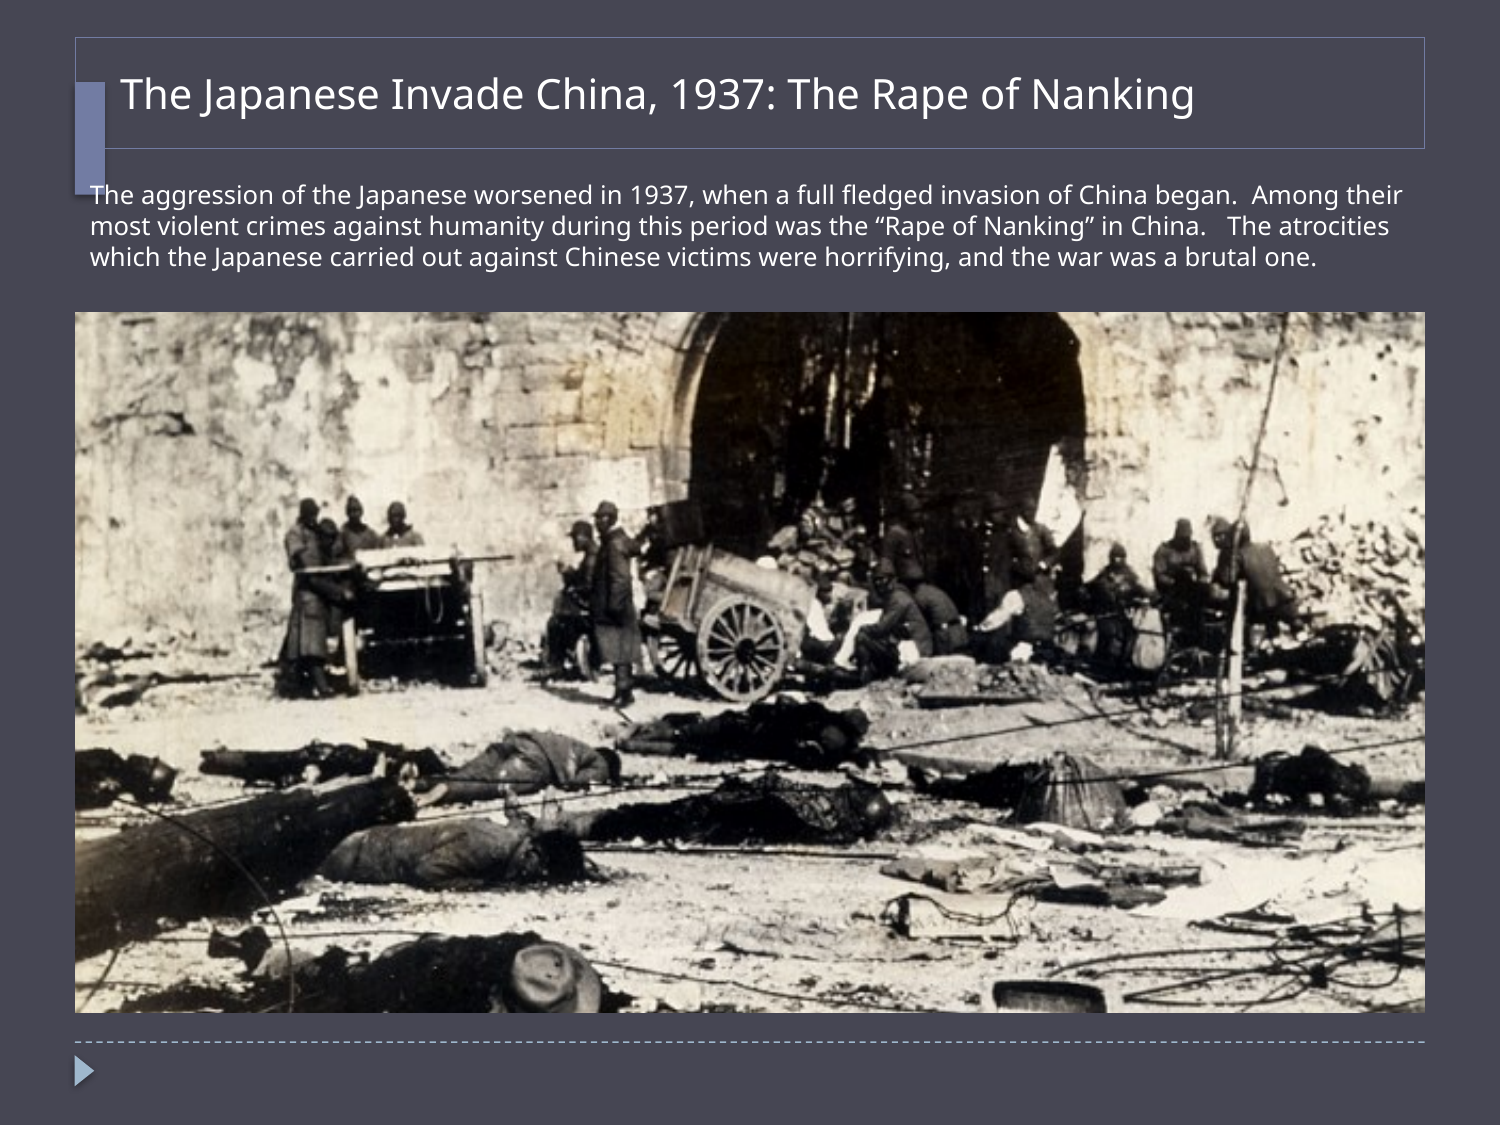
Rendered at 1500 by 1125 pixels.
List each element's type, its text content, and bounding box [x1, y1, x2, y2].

title The Japanese Invade China, 1937: The Rape of Nanking [75, 37, 1425, 149]
list The aggression of the Japanese worsened in 1937, when a full fledged invasion of China began. Among their most violent crimes against humanity during this period was the “Rape of Nanking” in China. The atrocities which the Japanese carried out against Chinese victims were horrifying, and the war was a brutal one. [75, 162, 1425, 288]
picture [74, 312, 1426, 1014]
